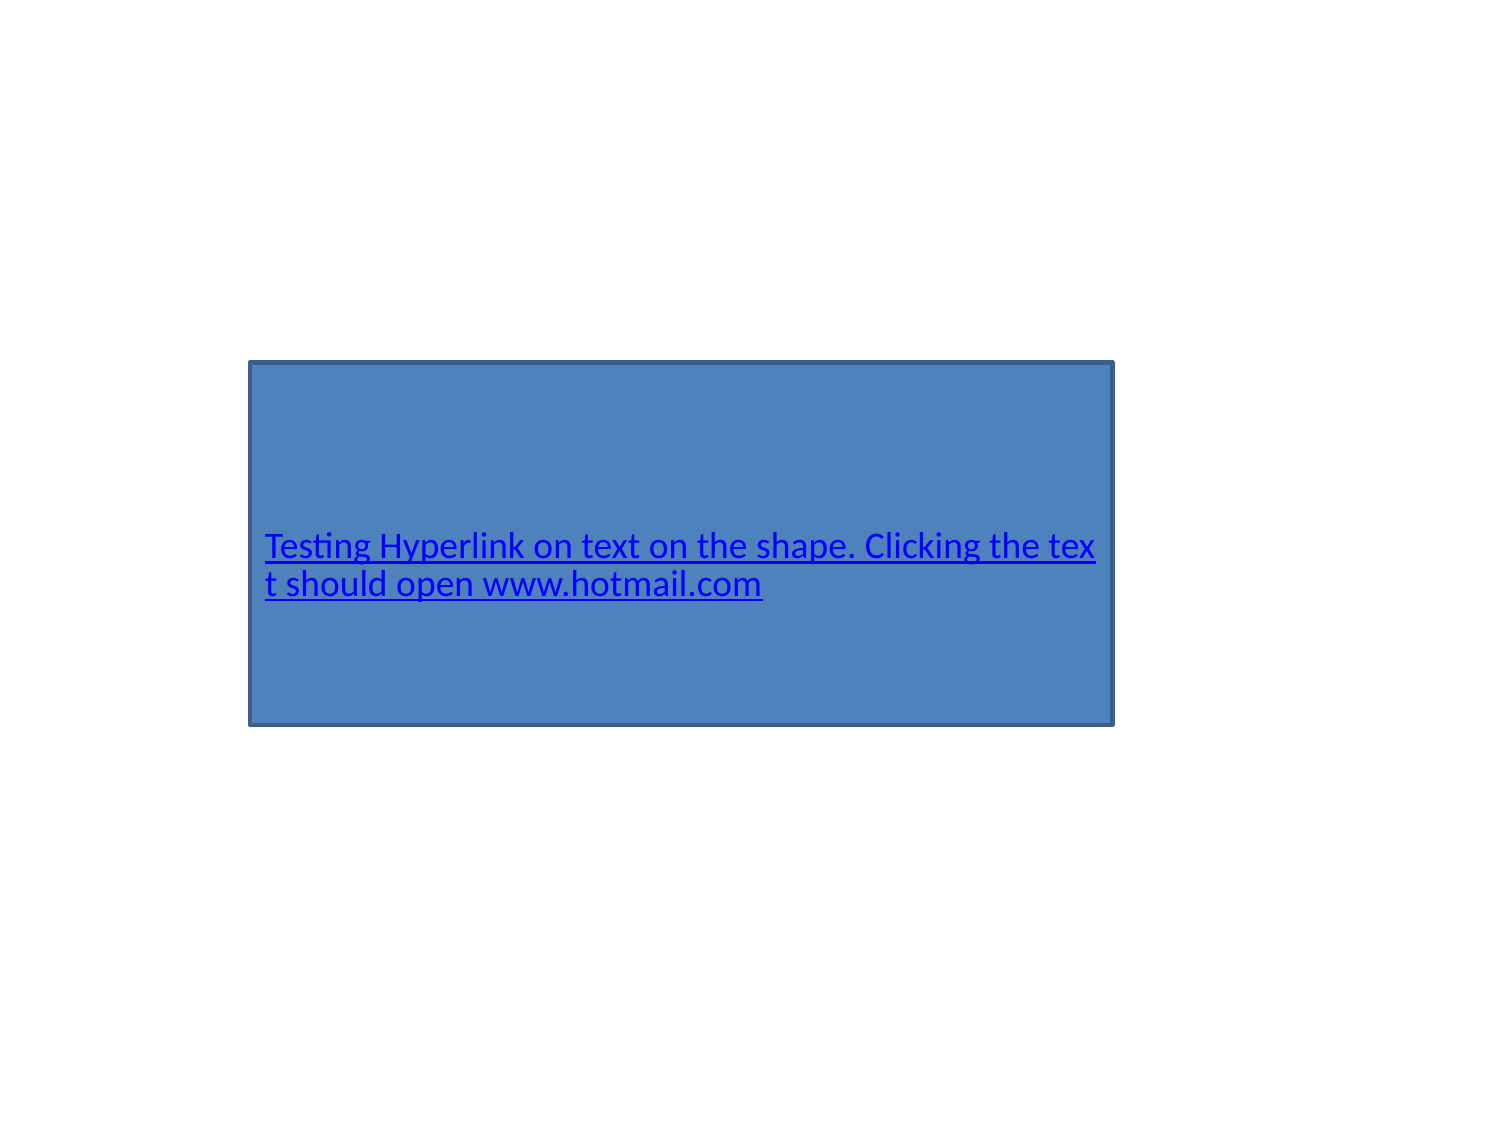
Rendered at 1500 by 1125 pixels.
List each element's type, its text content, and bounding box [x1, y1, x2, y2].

text_box Testing Hyperlink on text on the shape. Clicking the text should open www.hotmail.com [248, 360, 1115, 727]
